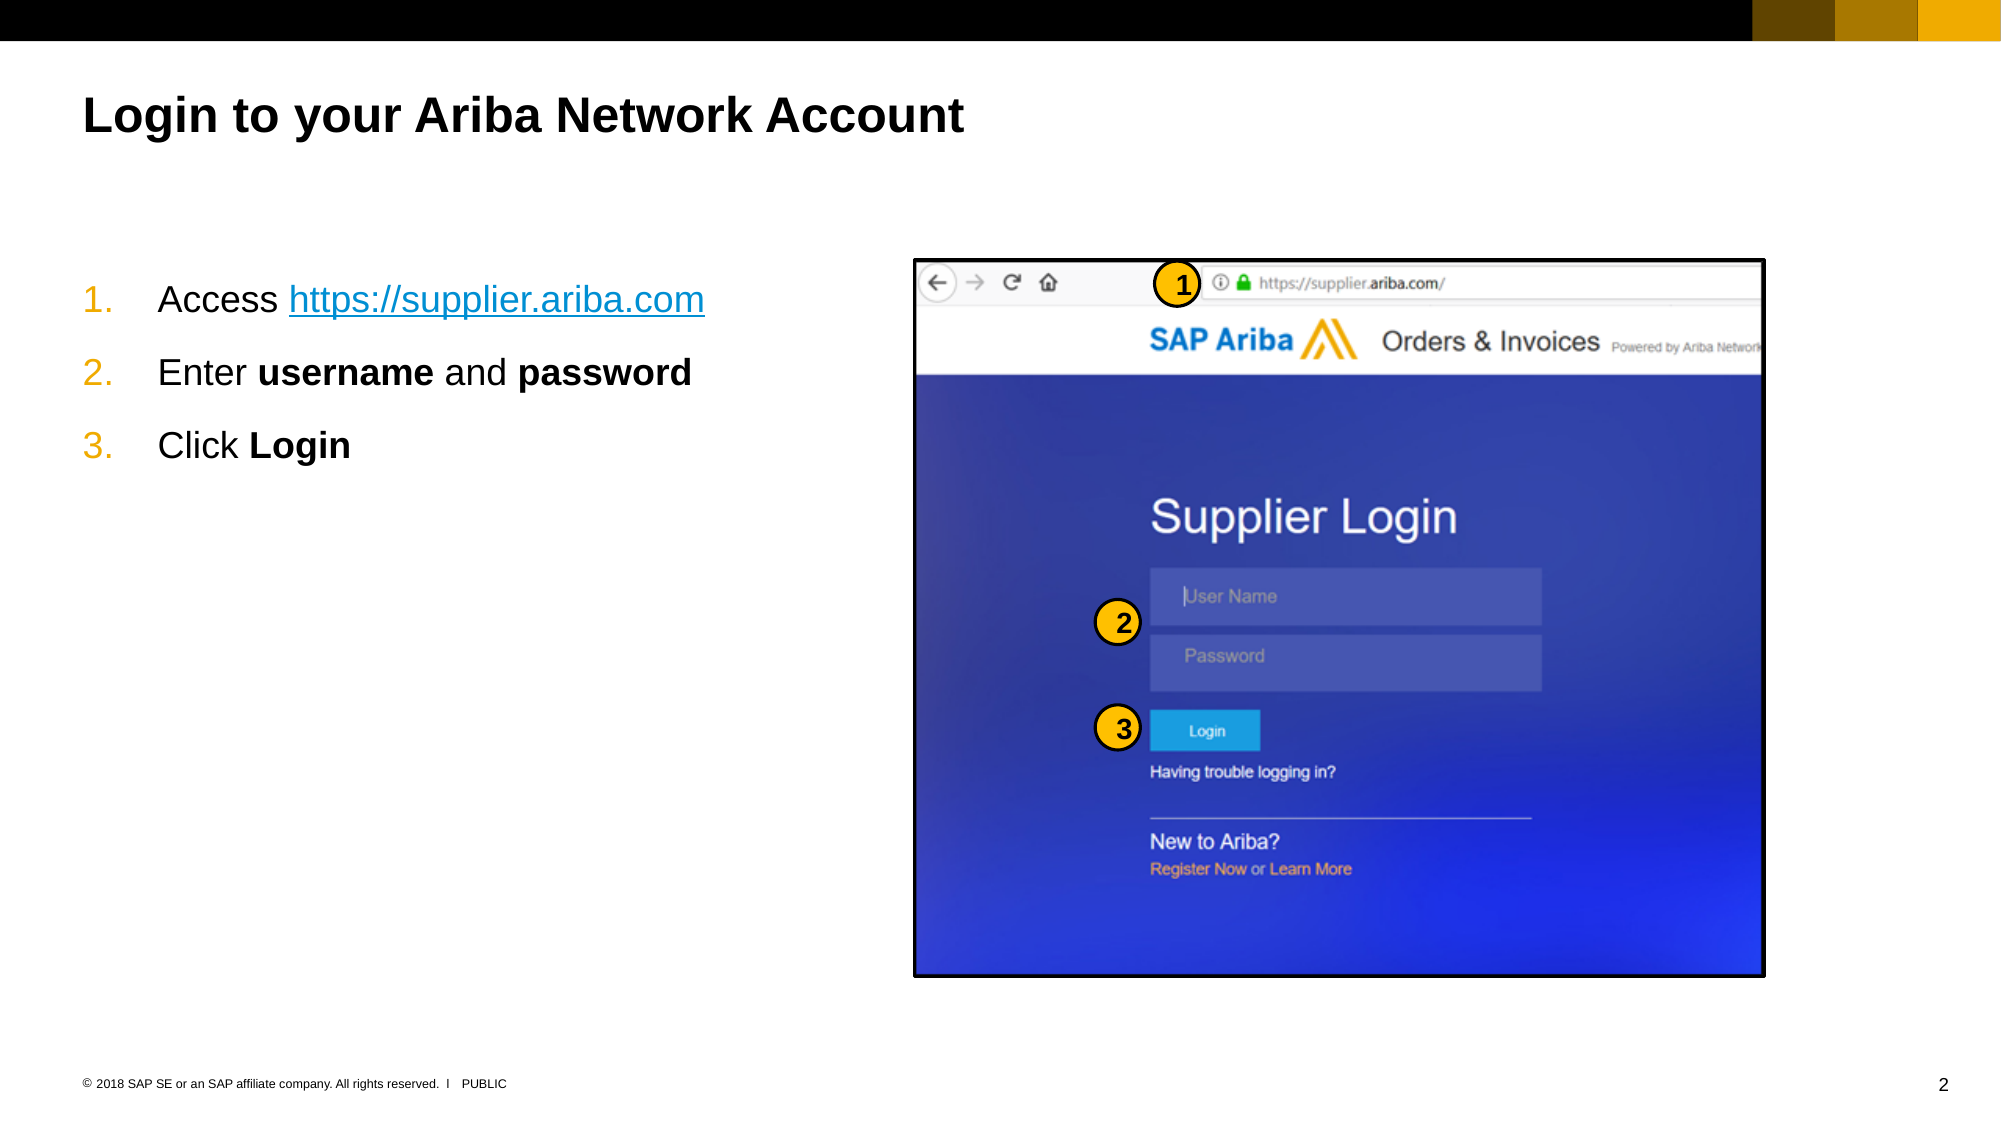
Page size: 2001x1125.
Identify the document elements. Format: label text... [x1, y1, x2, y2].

title Login to your Ariba Network Account [82, 82, 1918, 144]
list Access https://supplier.ariba.com Enter username and password Click Login [82, 265, 986, 1040]
picture [915, 260, 1763, 976]
